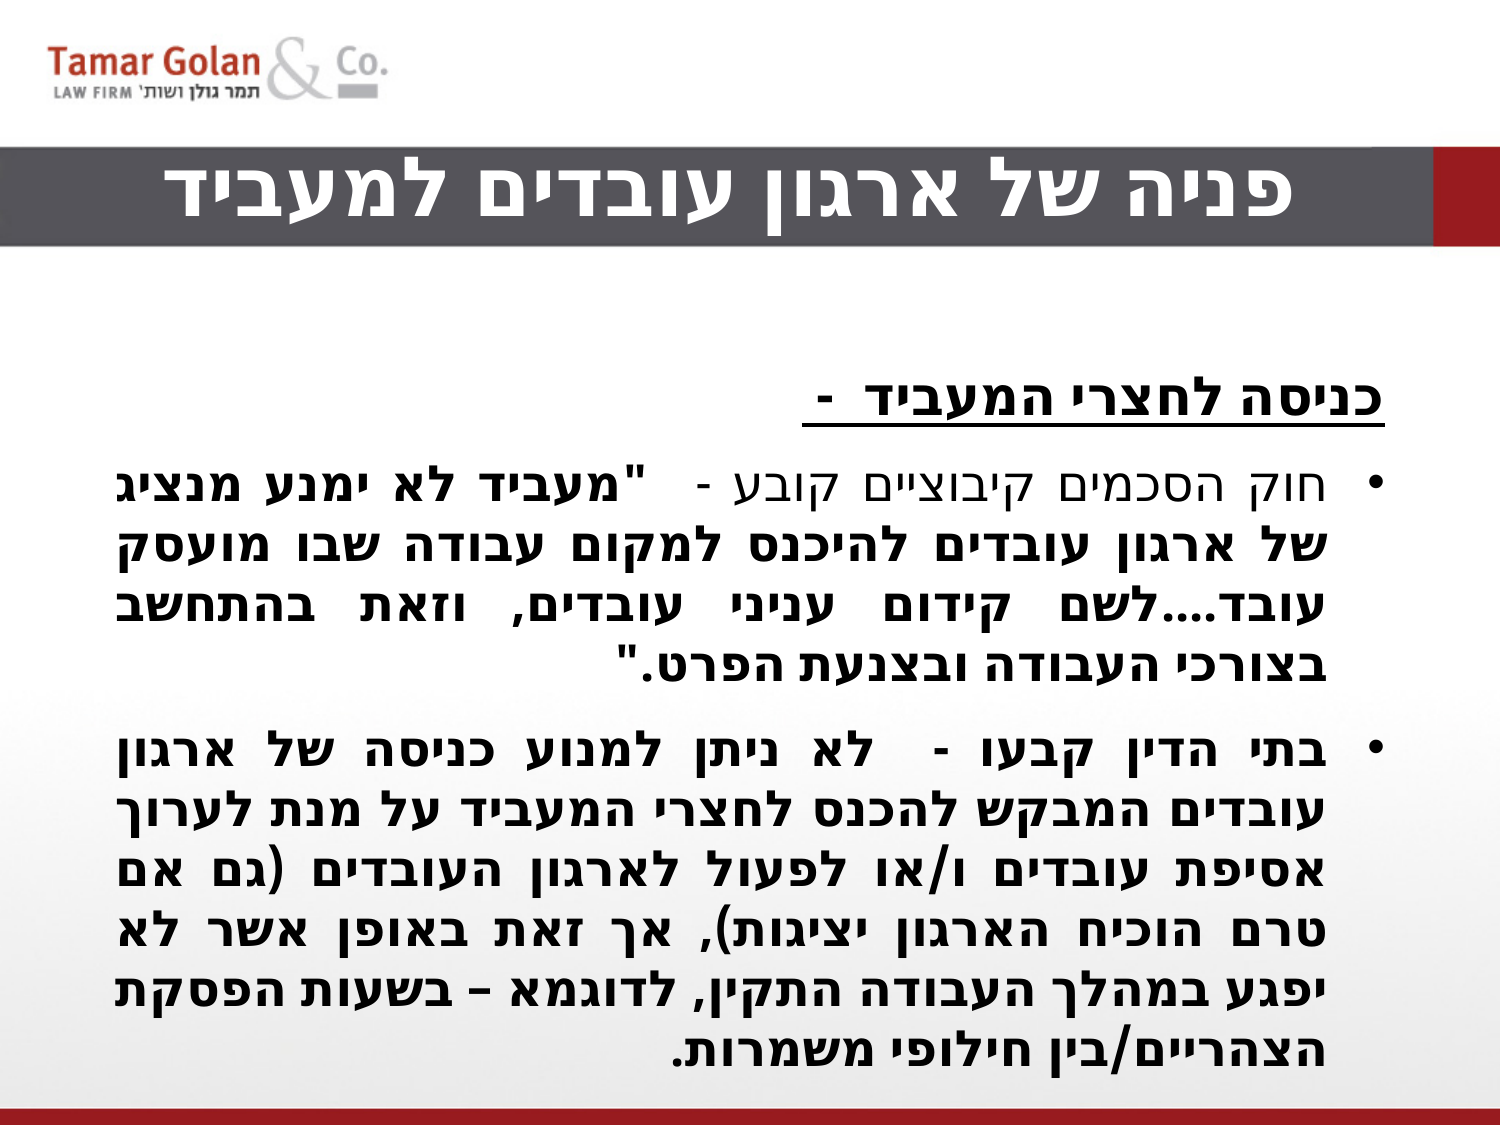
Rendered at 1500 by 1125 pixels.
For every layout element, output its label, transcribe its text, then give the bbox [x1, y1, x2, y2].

picture [0, 0, 1500, 1125]
text_box כניסה לחצרי המעביד - חוק הסכמים קיבוציים קובע - "מעביד לא ימנע מנציג של ארגון עובדים להיכנס למקום עבודה שבו מועסק עובד....לשם קידום עניני עובדים, וזאת בהתחשב בצורכי העבודה ובצנעת הפרט." בתי הדין קבעו - לא ניתן למנוע כניסה של ארגון עובדים המבקש להכנס לחצרי המעביד על מנת לערוך אסיפת עובדים ו/או לפעול לארגון העובדים (גם אם טרם הוכיח הארגון יציגות), אך זאת באופן אשר לא יפגע במהלך העבודה התקין, לדוגמא – בשעות הפסקת הצהריים/בין חילופי משמרות. [100, 354, 1400, 1084]
text_box פניה של ארגון עובדים למעביד [0, 125, 1459, 241]
